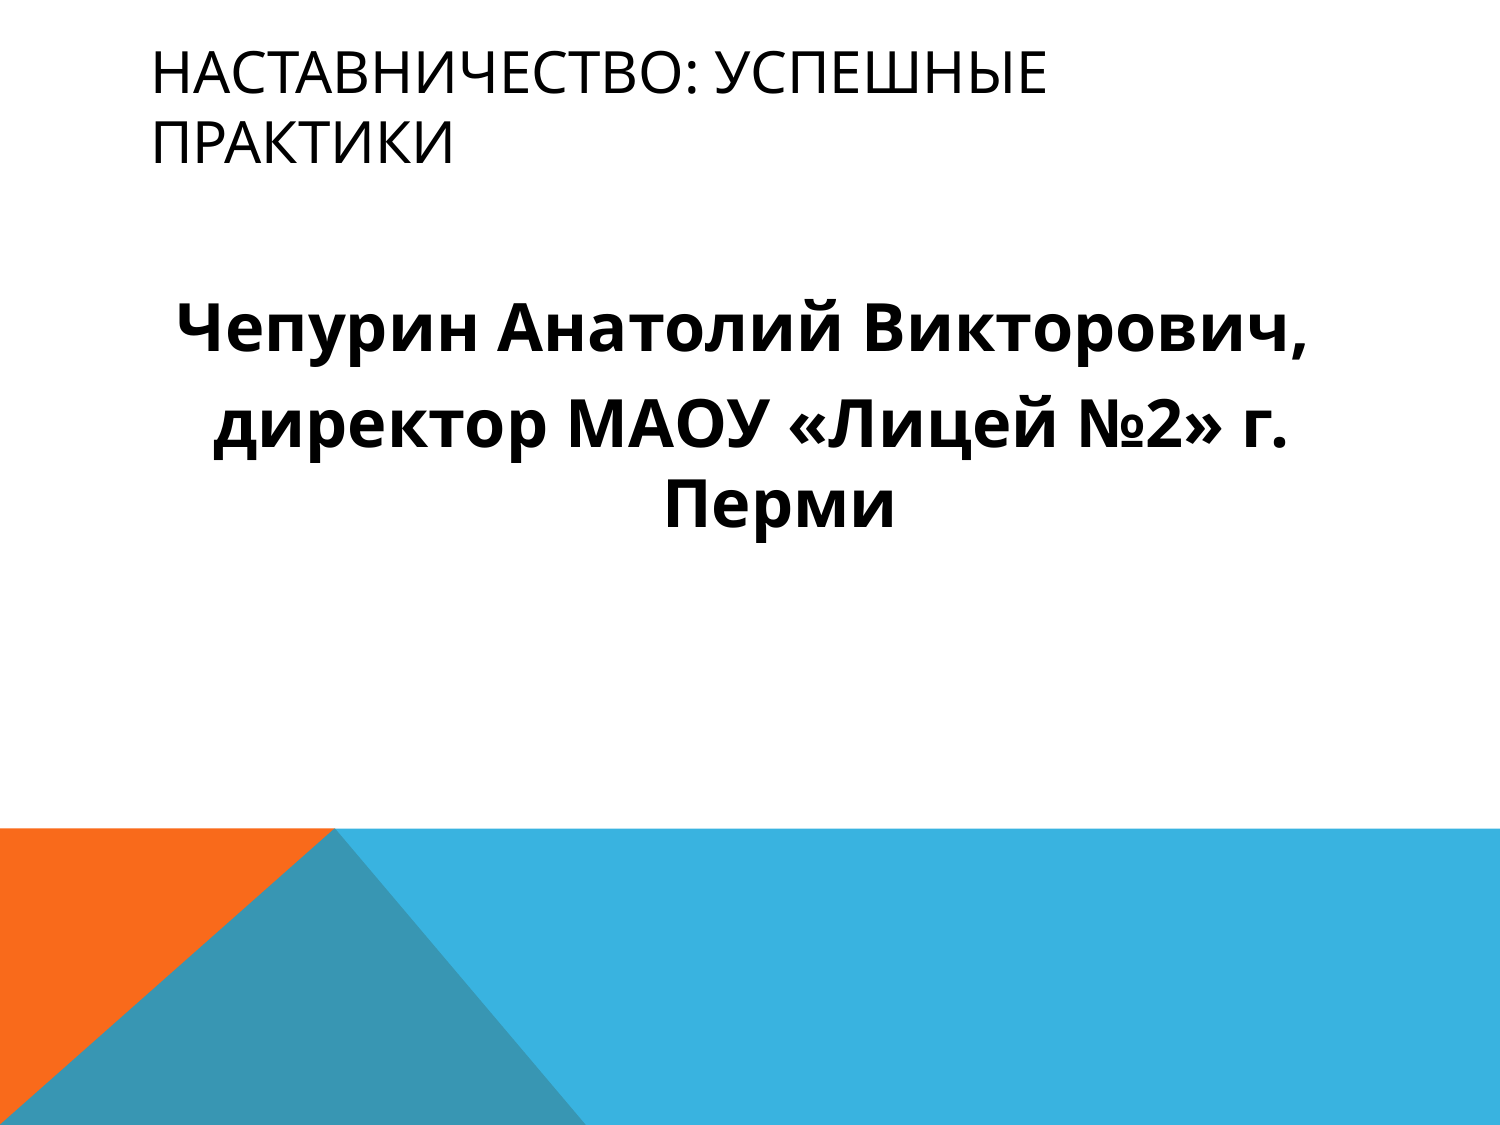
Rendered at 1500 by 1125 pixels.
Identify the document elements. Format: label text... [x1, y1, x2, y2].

list Чепурин Анатолий Викторович, директор МАОУ «Лицей №2» г. Перми [135, 180, 1369, 768]
title Наставничество: успешные практики [135, 60, 1369, 150]
